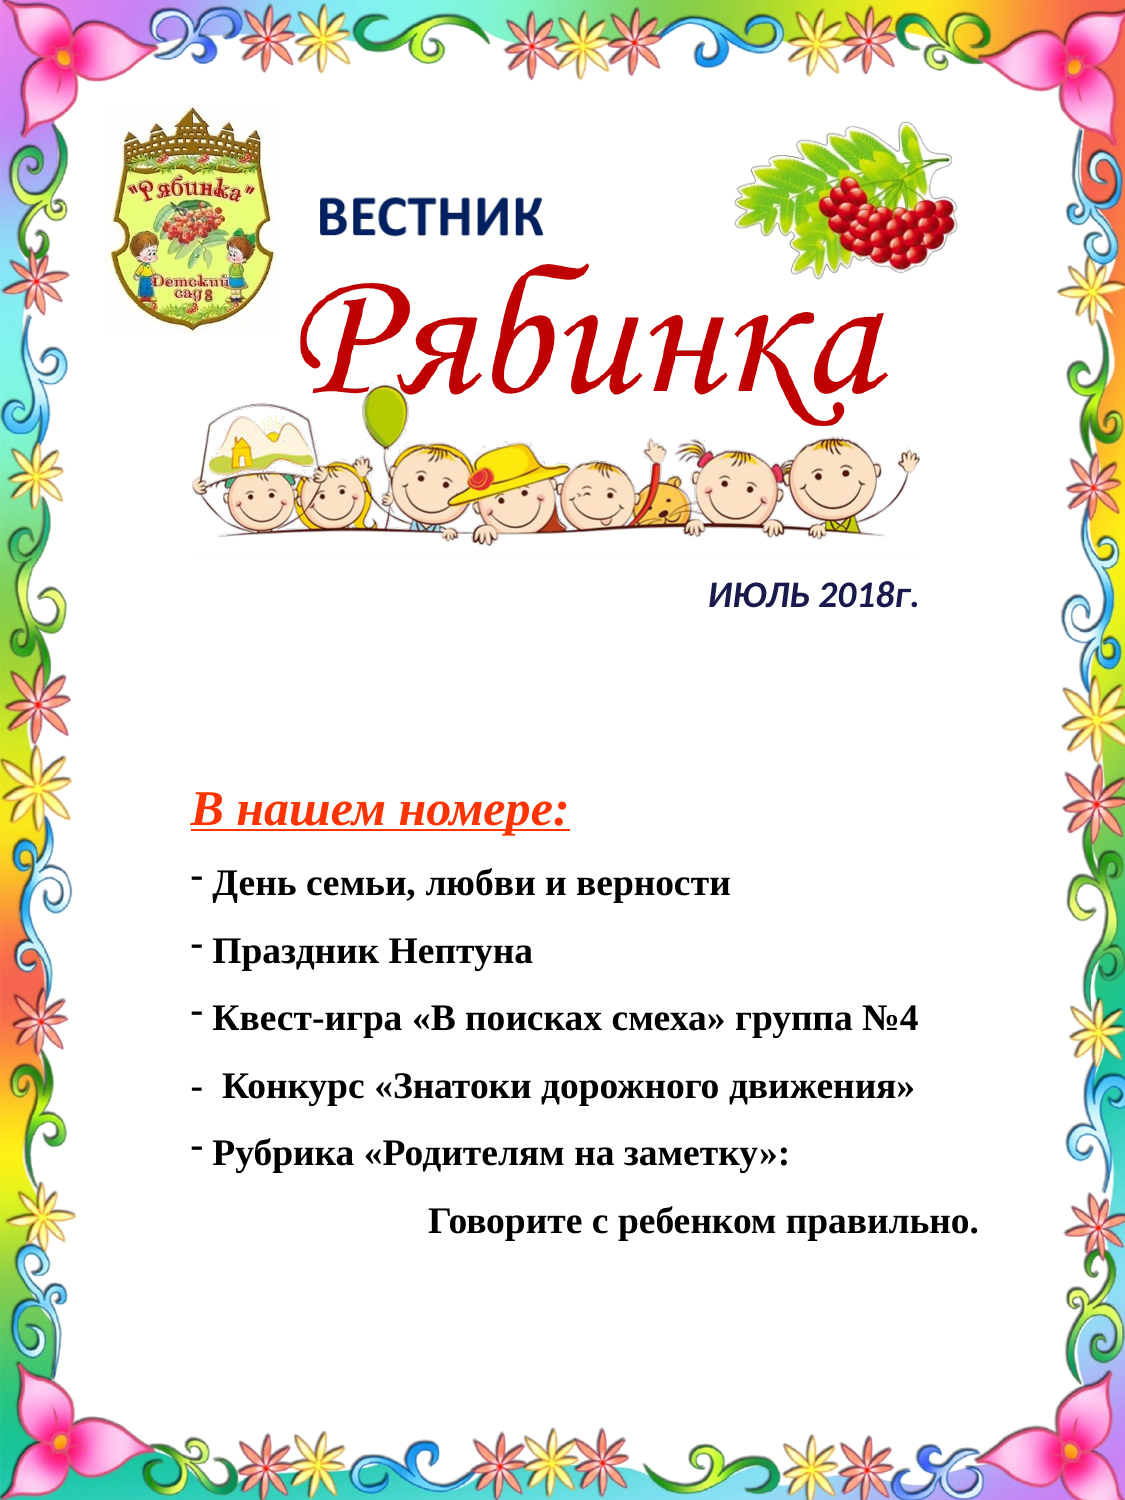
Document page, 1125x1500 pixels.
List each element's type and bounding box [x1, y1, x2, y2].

text_box [0, 0, 1125, 1500]
